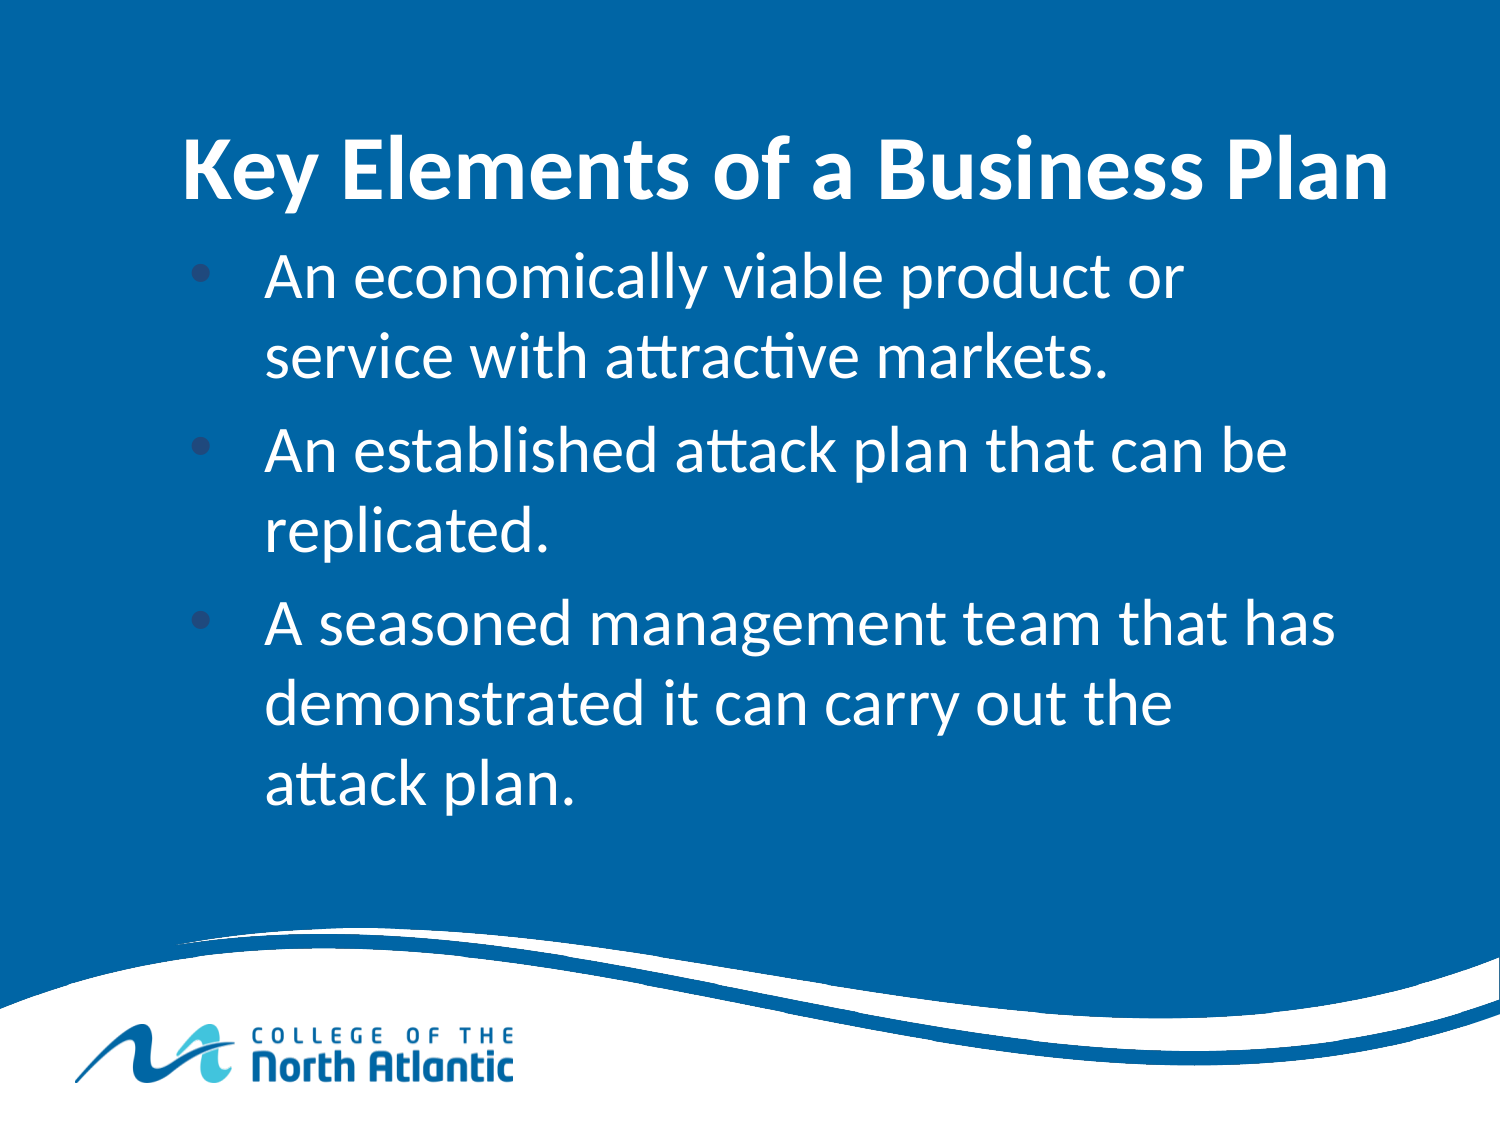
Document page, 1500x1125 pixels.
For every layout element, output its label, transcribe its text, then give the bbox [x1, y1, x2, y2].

text_box An economically viable product or service with attractive markets. An established attack plan that can be replicated. A seasoned management team that has demonstrated it can carry out the attack plan. [174, 224, 1362, 850]
text_box Key Elements of a Business Plan [125, 76, 1450, 225]
picture [0, 928, 1500, 1125]
